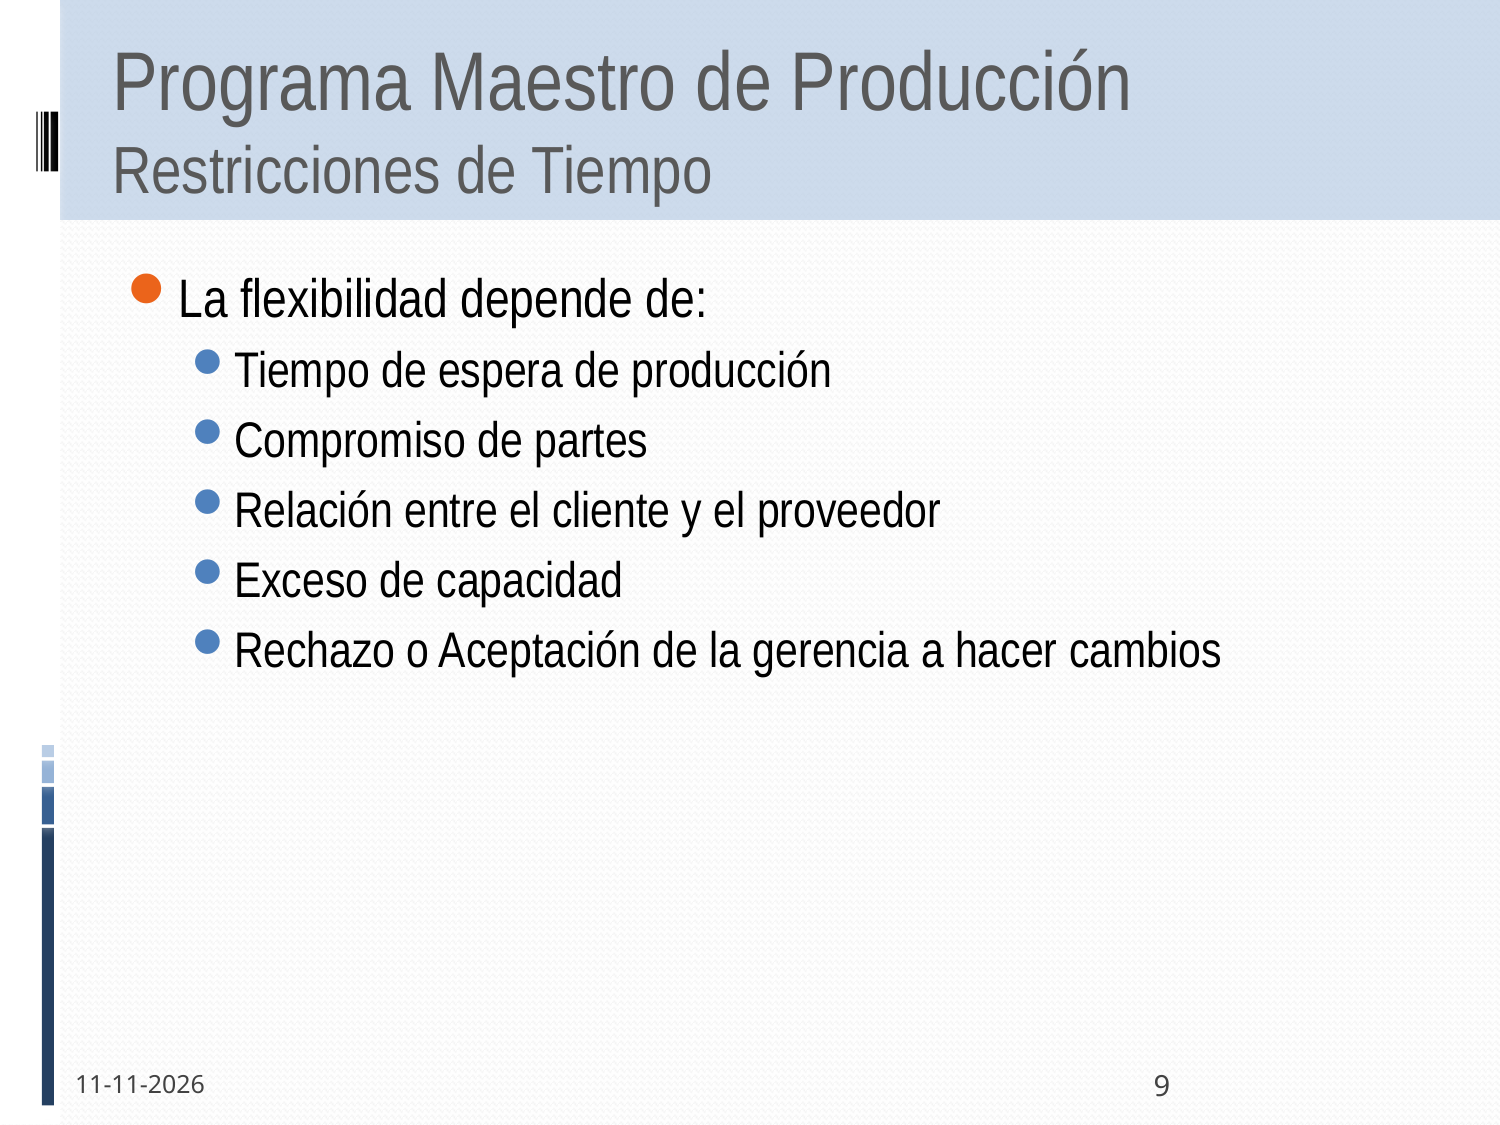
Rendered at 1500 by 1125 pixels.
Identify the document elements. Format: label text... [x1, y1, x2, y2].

list La flexibilidad depende de: Tiempo de espera de producción Compromiso de partes Relación entre el cliente y el proveedor Exceso de capacidad Rechazo o Aceptación de la gerencia a hacer cambios [111, 255, 1436, 1038]
title Programa Maestro de Producción Restricciones de Tiempo [111, 18, 1436, 207]
slide_number 9 [1045, 1046, 1171, 1107]
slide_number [75, 1042, 243, 1103]
